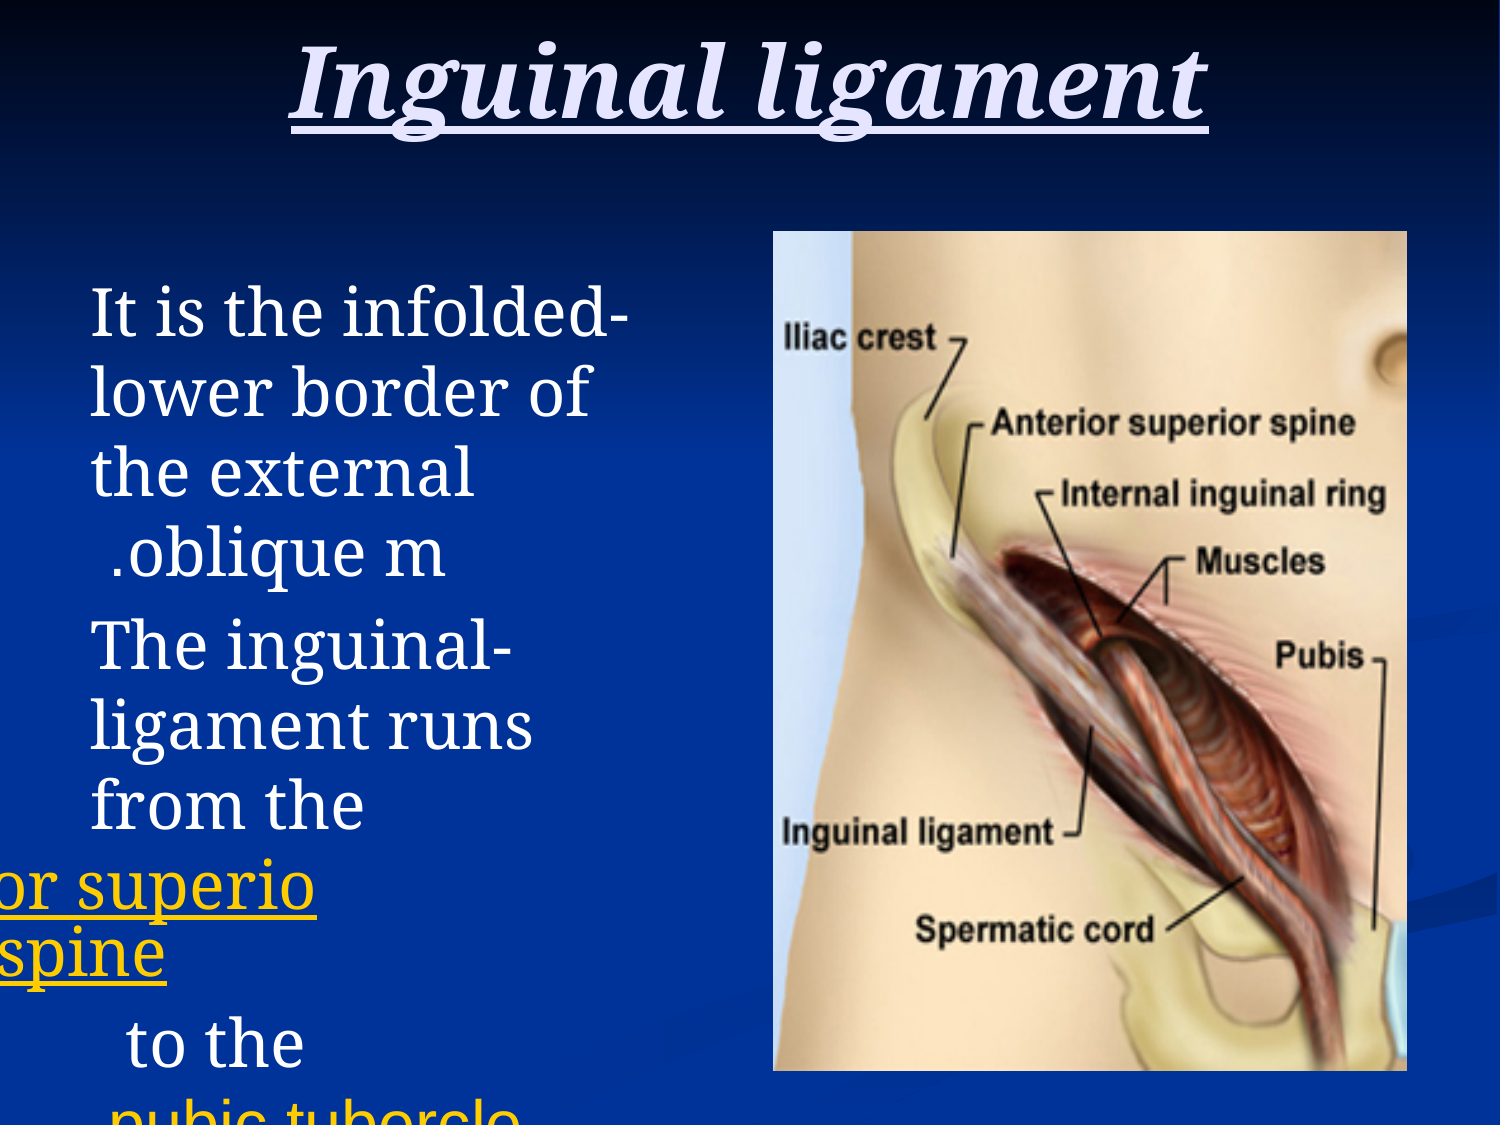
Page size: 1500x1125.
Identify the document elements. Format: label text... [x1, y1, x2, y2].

title Inguinal ligament [75, 45, 1425, 233]
picture [773, 231, 1407, 1071]
list -It is the infolded lower border of the external oblique m. -The inguinal ligament runs from the anterior superior iliac spine to the pubic tubercle. [75, 262, 703, 1005]
